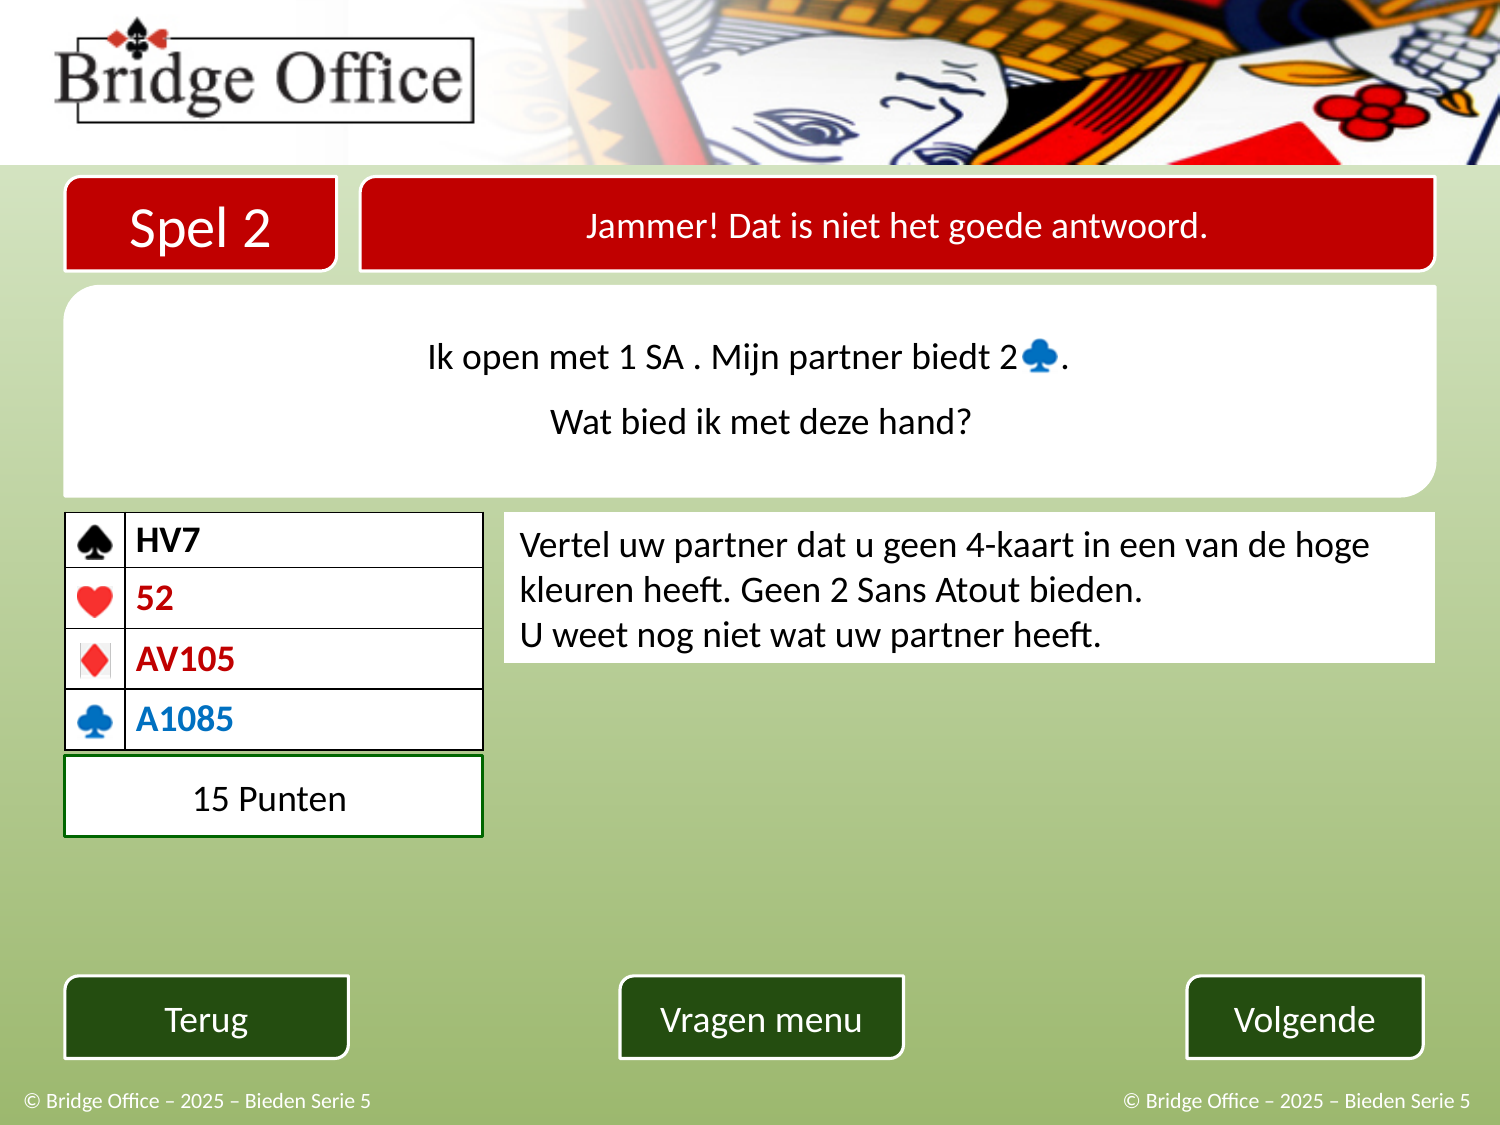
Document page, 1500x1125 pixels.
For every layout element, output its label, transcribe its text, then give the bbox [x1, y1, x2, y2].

picture [77, 524, 114, 561]
text_box Jammer! Dat is niet het goede antwoord. [358, 179, 1437, 273]
text_box © Bridge Office – 2025 – Bieden Serie 5 [8, 1079, 393, 1121]
picture [77, 703, 114, 740]
table_header [66, 513, 124, 567]
table_cell [66, 690, 124, 749]
text_box 15 Punten [63, 754, 484, 838]
table_cell AV105 [126, 629, 482, 688]
text_box Vertel uw partner dat u geen 4-kaart in een van de hoge kleuren heeft. Geen 2 Sans Atout bieden. U weet nog niet wat uw partner heeft. [504, 512, 1435, 663]
text_box Ik open met 1 SA . Mijn partner biedt 2 . [394, 324, 1104, 385]
table_cell [66, 568, 124, 628]
text_box Terug [63, 974, 350, 1061]
text_box [63, 284, 1437, 498]
picture [1022, 337, 1058, 374]
text_box Vragen menu [618, 974, 906, 1061]
table_cell 52 [126, 568, 482, 628]
picture [0, 0, 1500, 166]
table_cell A1085 [126, 690, 482, 749]
table_cell [66, 629, 124, 688]
text_box Wat bied ik met deze hand? [528, 389, 995, 450]
text_box © Bridge Office – 2025 – Bieden Serie 5 [1107, 1079, 1500, 1121]
picture [77, 643, 114, 679]
text_box Volgende [1185, 974, 1425, 1061]
text_box Spel 2 [63, 179, 339, 273]
picture [77, 585, 114, 618]
table_header HV7 [126, 513, 482, 567]
